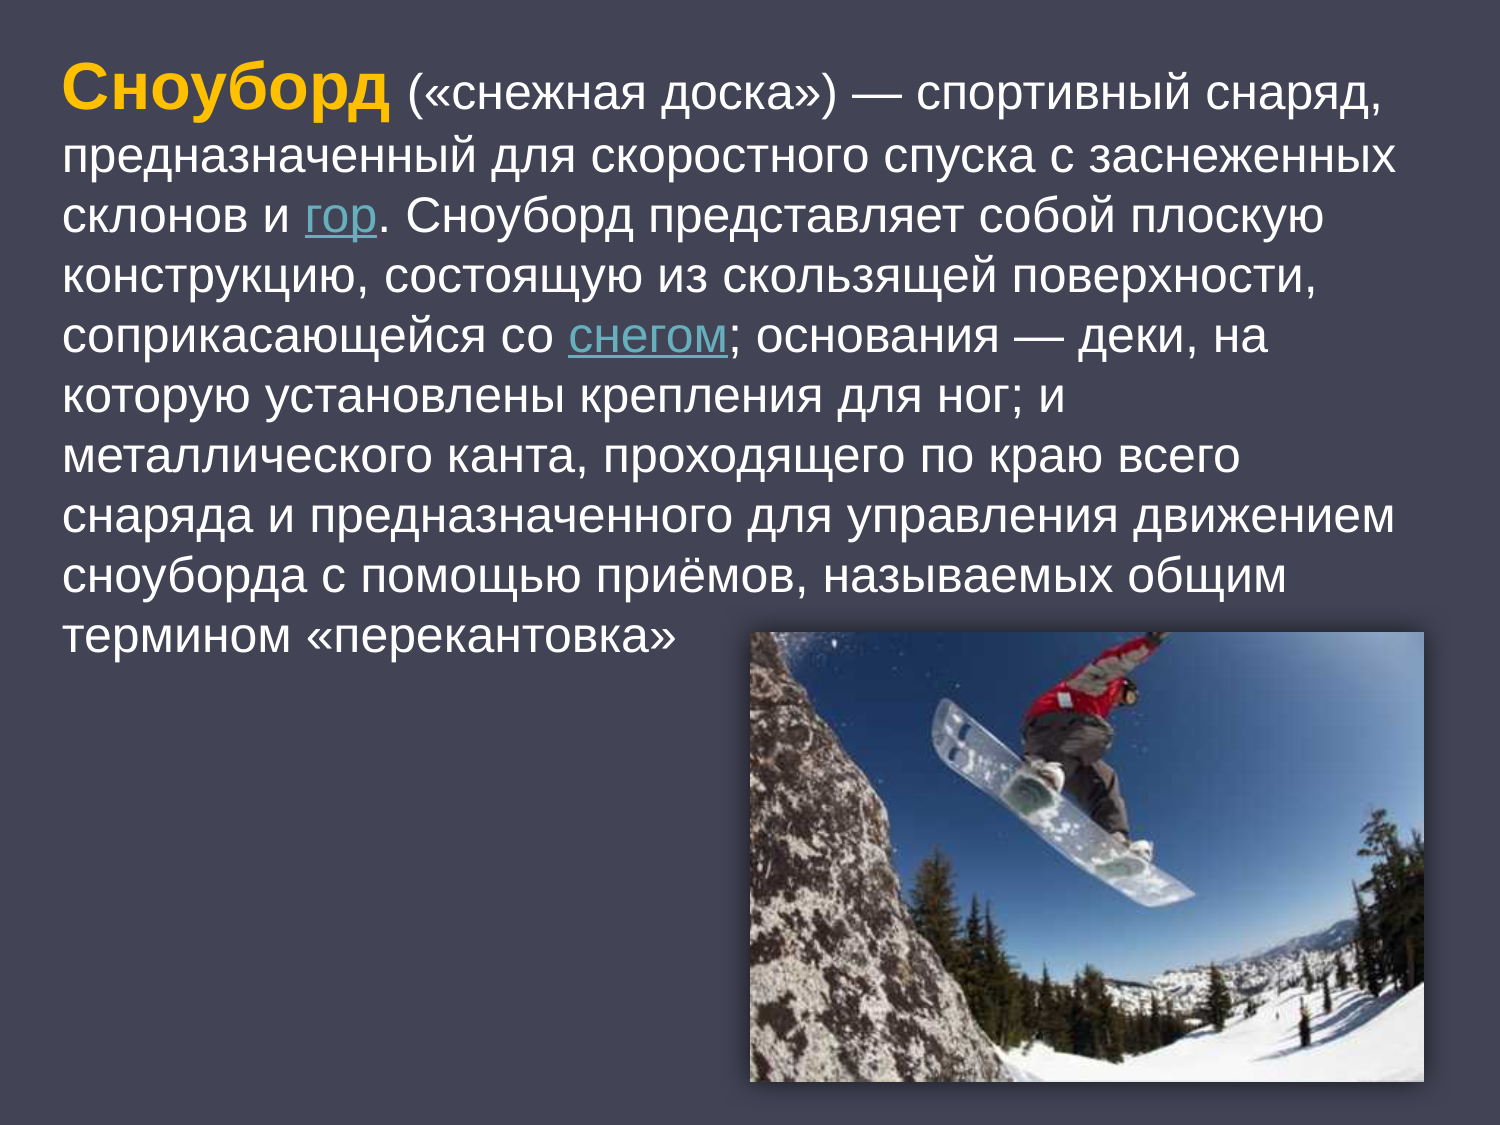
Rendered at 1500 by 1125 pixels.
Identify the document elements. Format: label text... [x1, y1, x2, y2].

picture [749, 632, 1424, 1083]
list Сноуборд («снежная доска») — спортивный снаряд, предназначенный для скоростного спуска с заснеженных склонов и гор. Сноуборд представляет собой плоскую конструкцию, состоящую из скользящей поверхности, соприкасающейся со снегом; основания — деки, на которую установлены крепления для ног; и металлического канта, проходящего по краю всего снаряда и предназначенного для управления движением сноуборда с помощью приёмов, называемых общим термином «перекантовка» [35, 35, 1414, 727]
